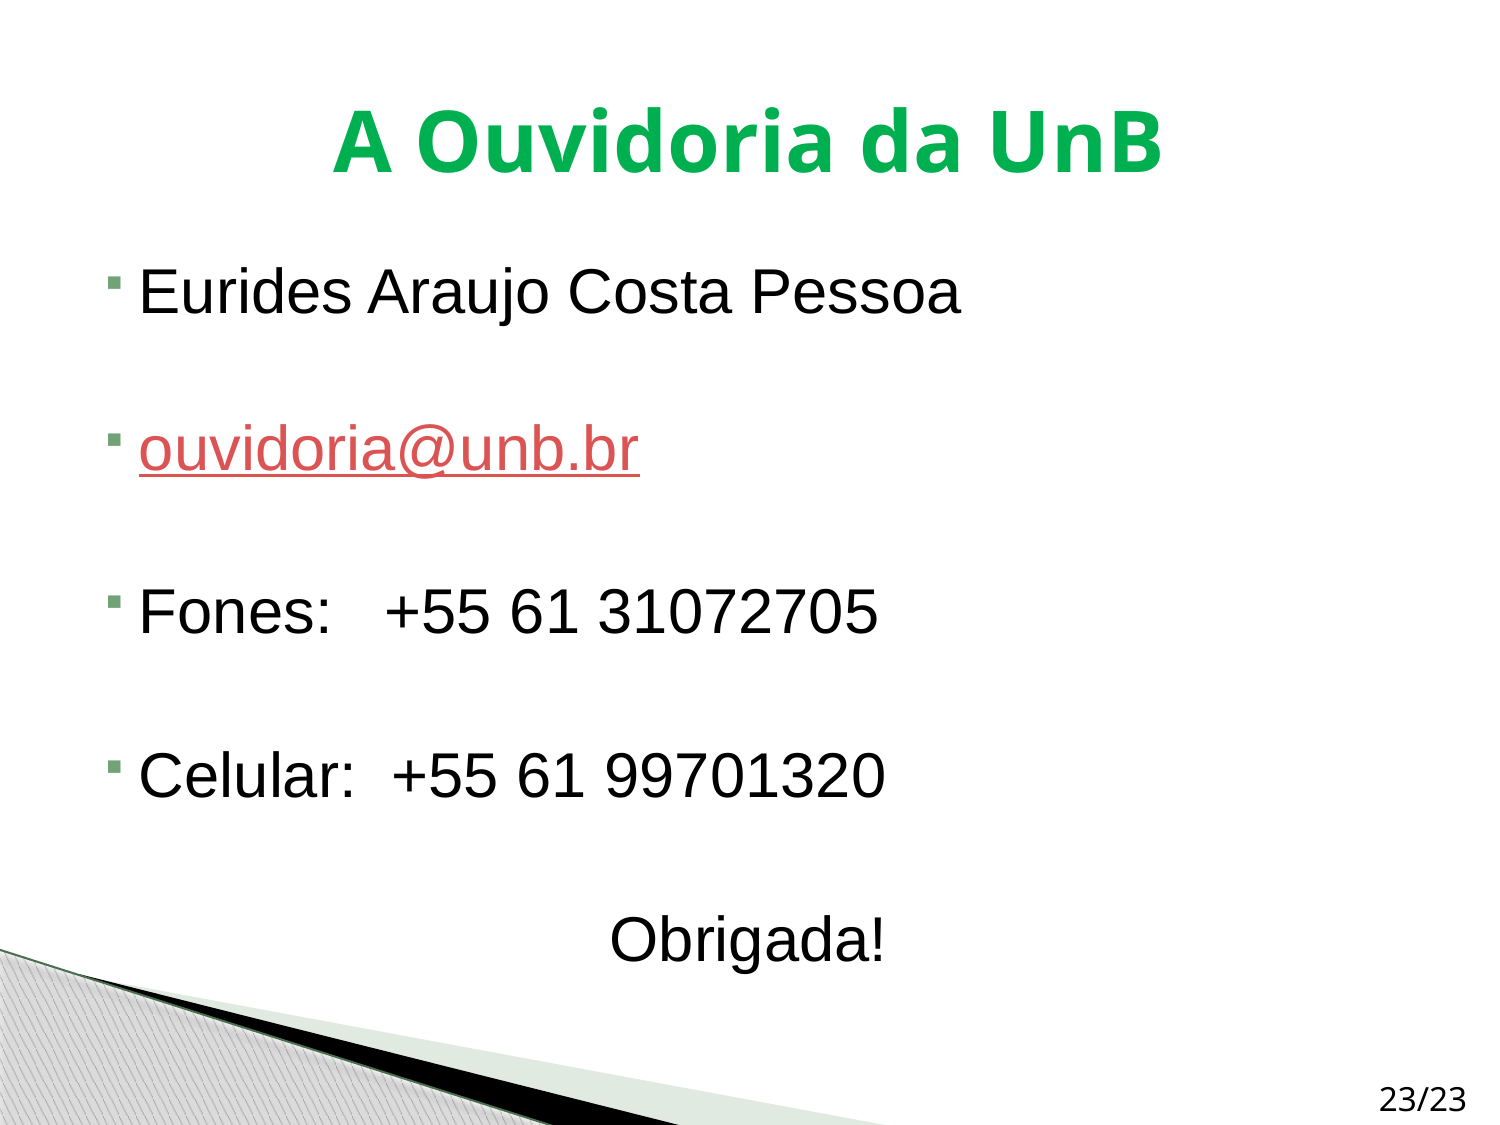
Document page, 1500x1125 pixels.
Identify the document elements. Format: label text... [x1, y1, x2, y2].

title A Ouvidoria da UnB [75, 45, 1425, 233]
list Eurides Araujo Costa Pessoa ouvidoria@unb.br Fones: +55 61 31072705 Celular: +55 61 99701320 Obrigada! [75, 243, 1425, 986]
text_box 23/23 [1364, 1070, 1500, 1125]
